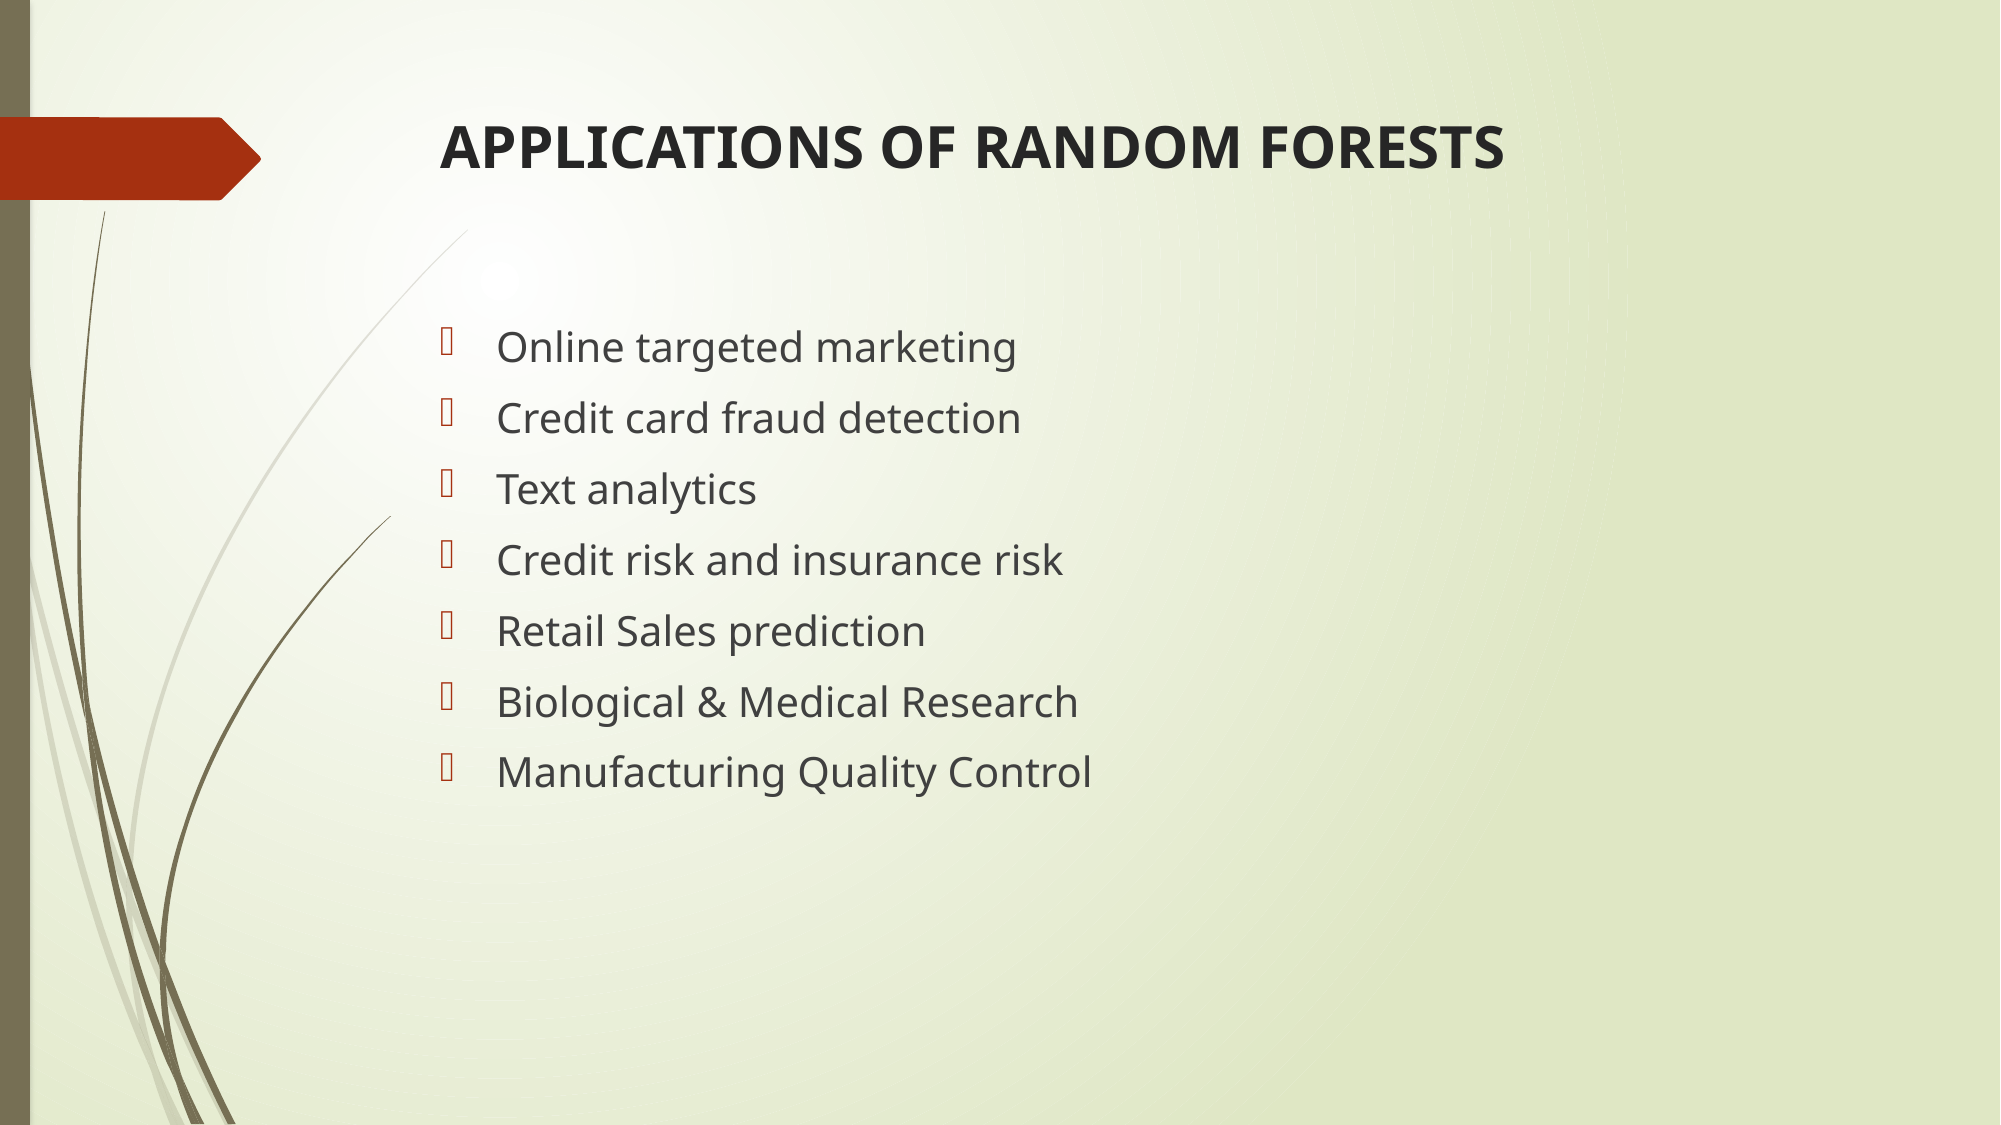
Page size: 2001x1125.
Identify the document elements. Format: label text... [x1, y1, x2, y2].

list Online targeted marketing Credit card fraud detection Text analytics Credit risk and insurance risk Retail Sales prediction Biological & Medical Research Manufacturing Quality Control [424, 242, 1888, 970]
title APPLICATIONS OF RANDOM FORESTS [425, 102, 1888, 214]
